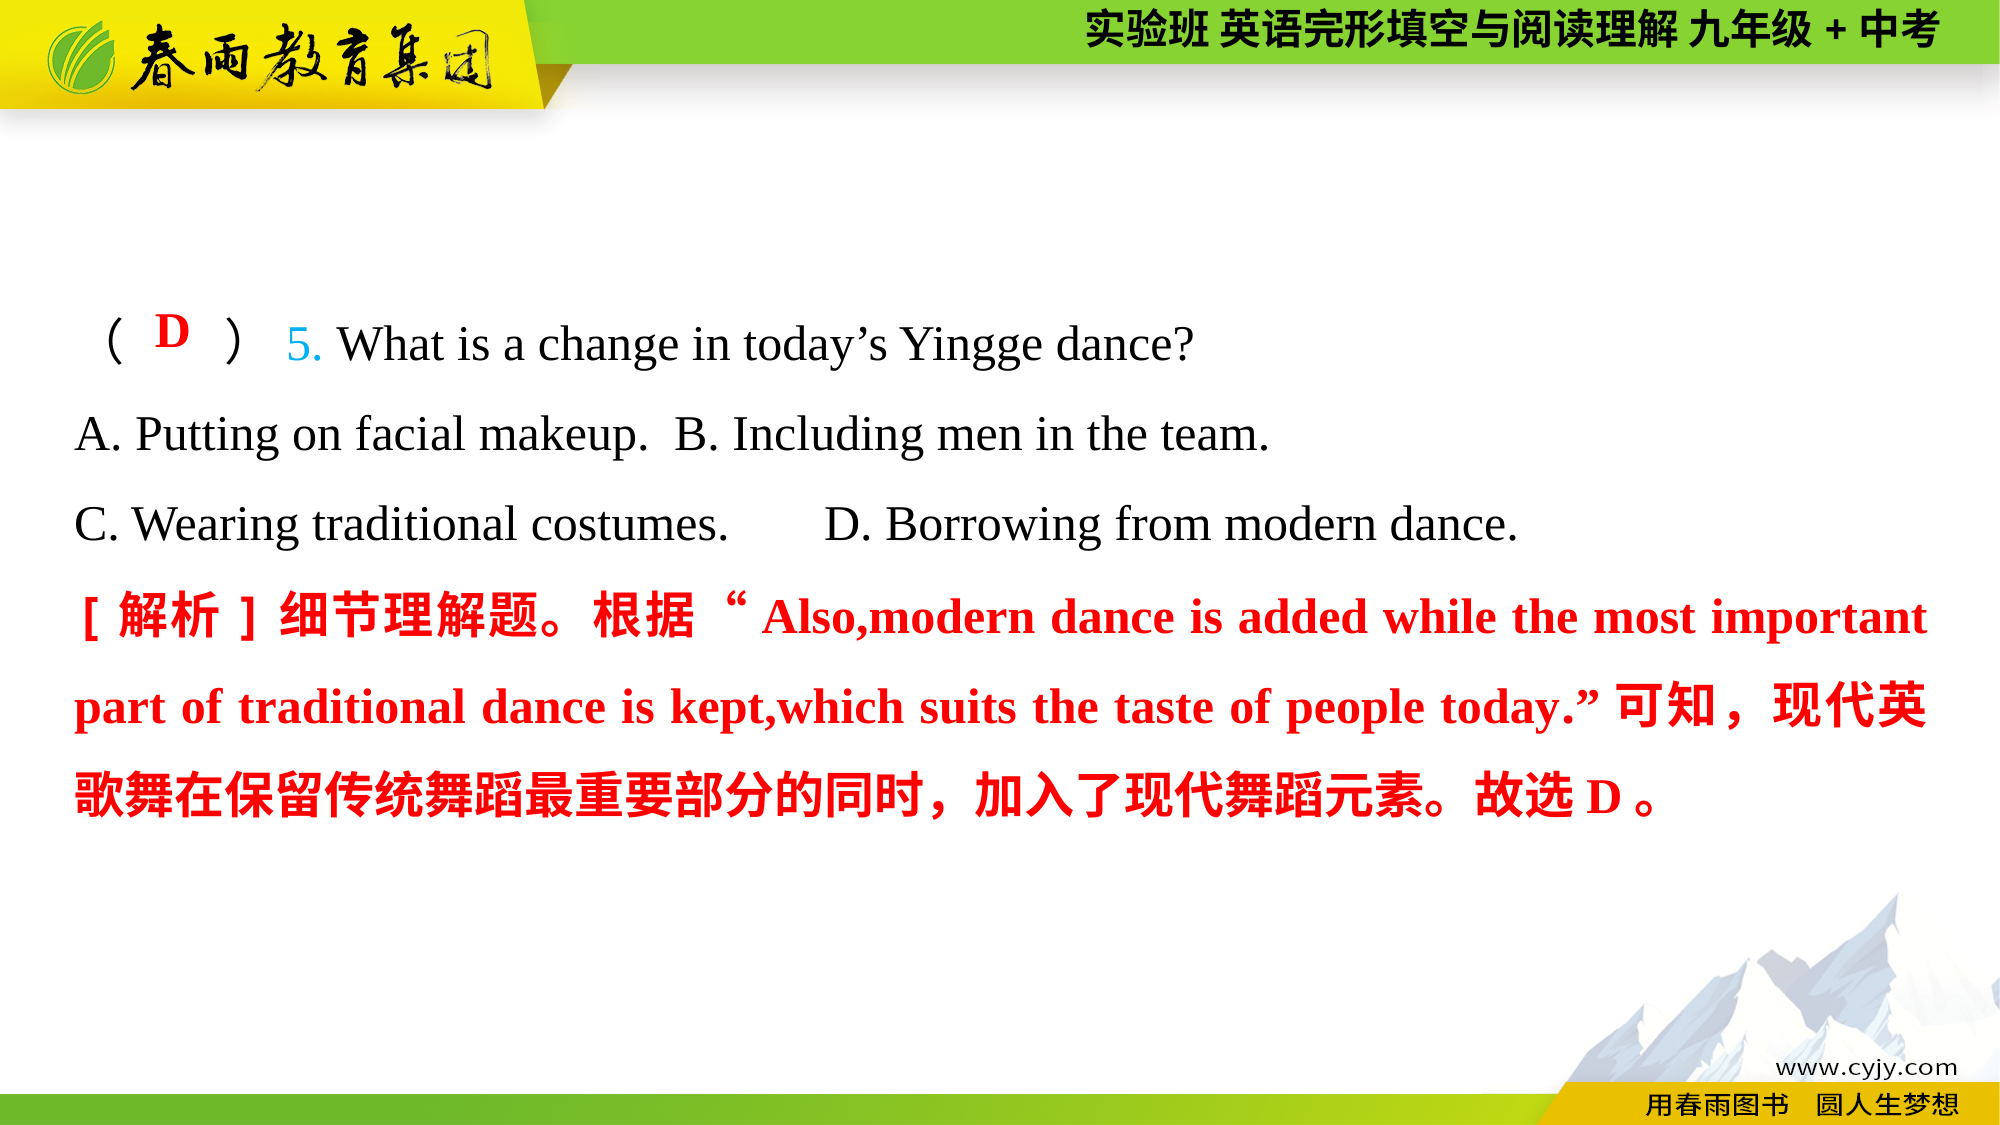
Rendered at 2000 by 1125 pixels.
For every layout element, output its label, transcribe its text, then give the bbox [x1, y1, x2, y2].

picture [0, 0, 2000, 1125]
list （ ）5. What is a change in today’s Yingge dance? A. Putting on facial makeup. B. Including men in the team. C. Wearing traditional costumes. D. Borrowing from modern dance. [59, 273, 1944, 561]
text_box D [139, 290, 206, 365]
text_box [解析]细节理解题。根据“Also,modern dance is added while the most important part of traditional dance is kept,which suits the taste of people today.”可知，现代英歌舞在保留传统舞蹈最重要部分的同时，加入了现代舞蹈元素。故选D。 [59, 561, 1944, 831]
